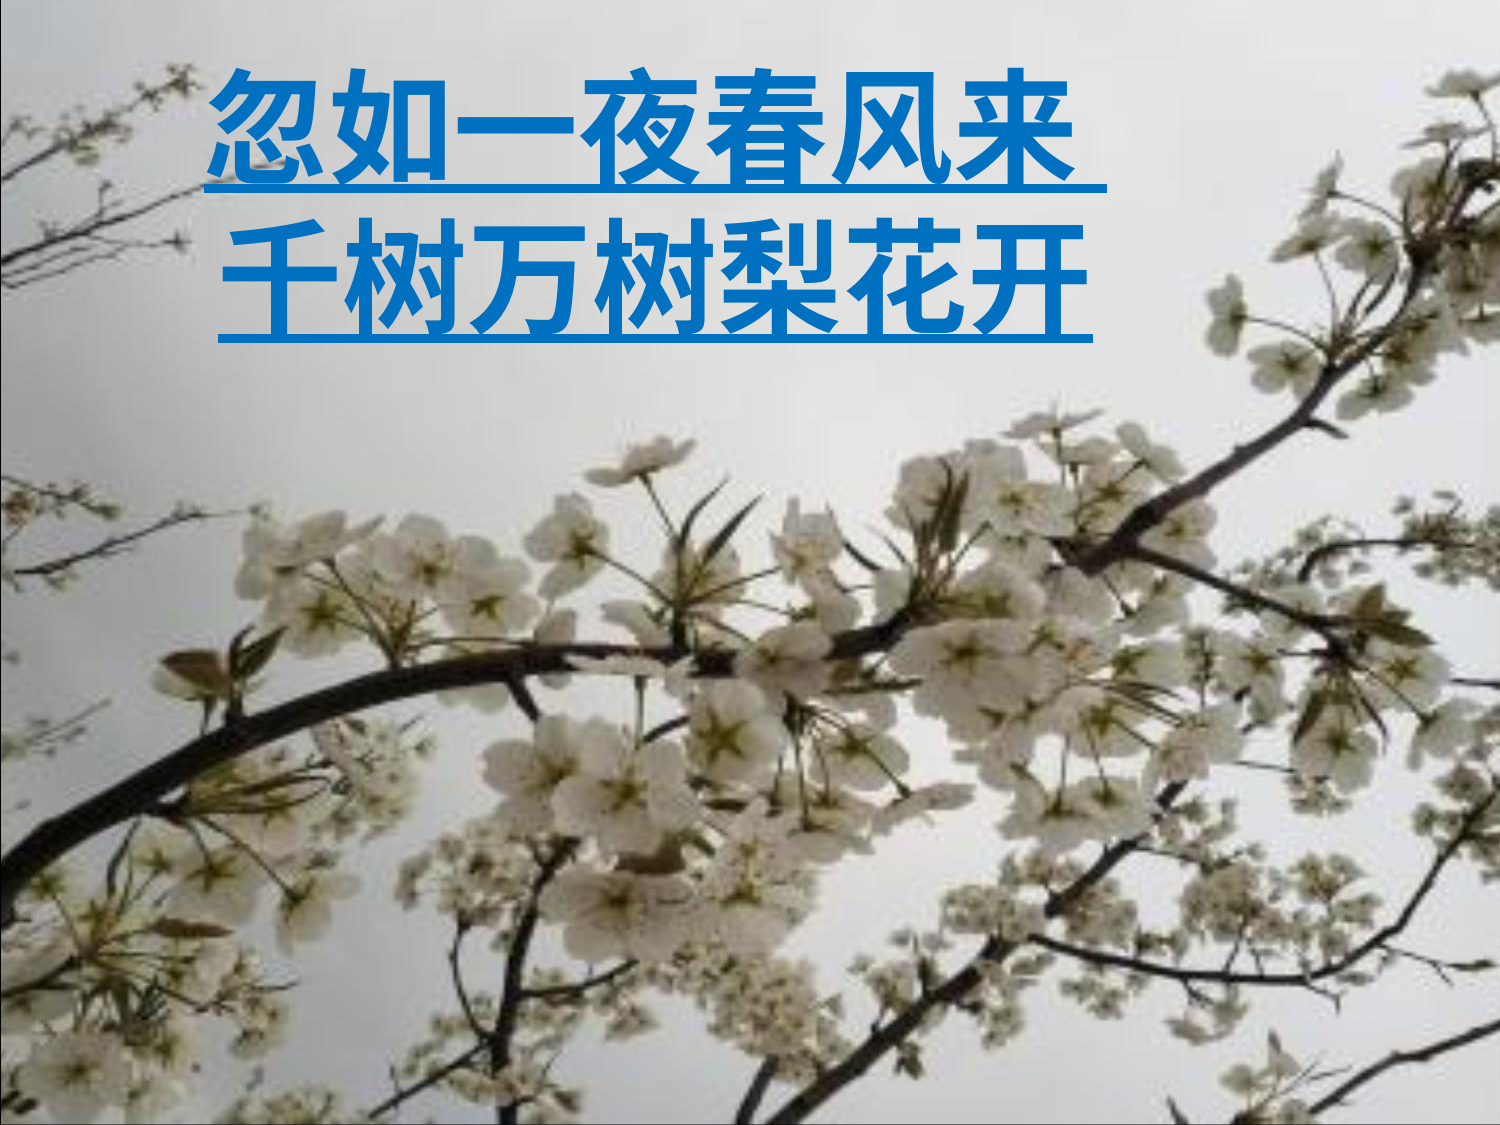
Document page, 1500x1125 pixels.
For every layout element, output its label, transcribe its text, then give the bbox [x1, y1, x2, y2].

picture [0, 0, 1500, 1125]
text_box 忽如一夜春风来 千树万树梨花开 [53, 42, 1258, 358]
